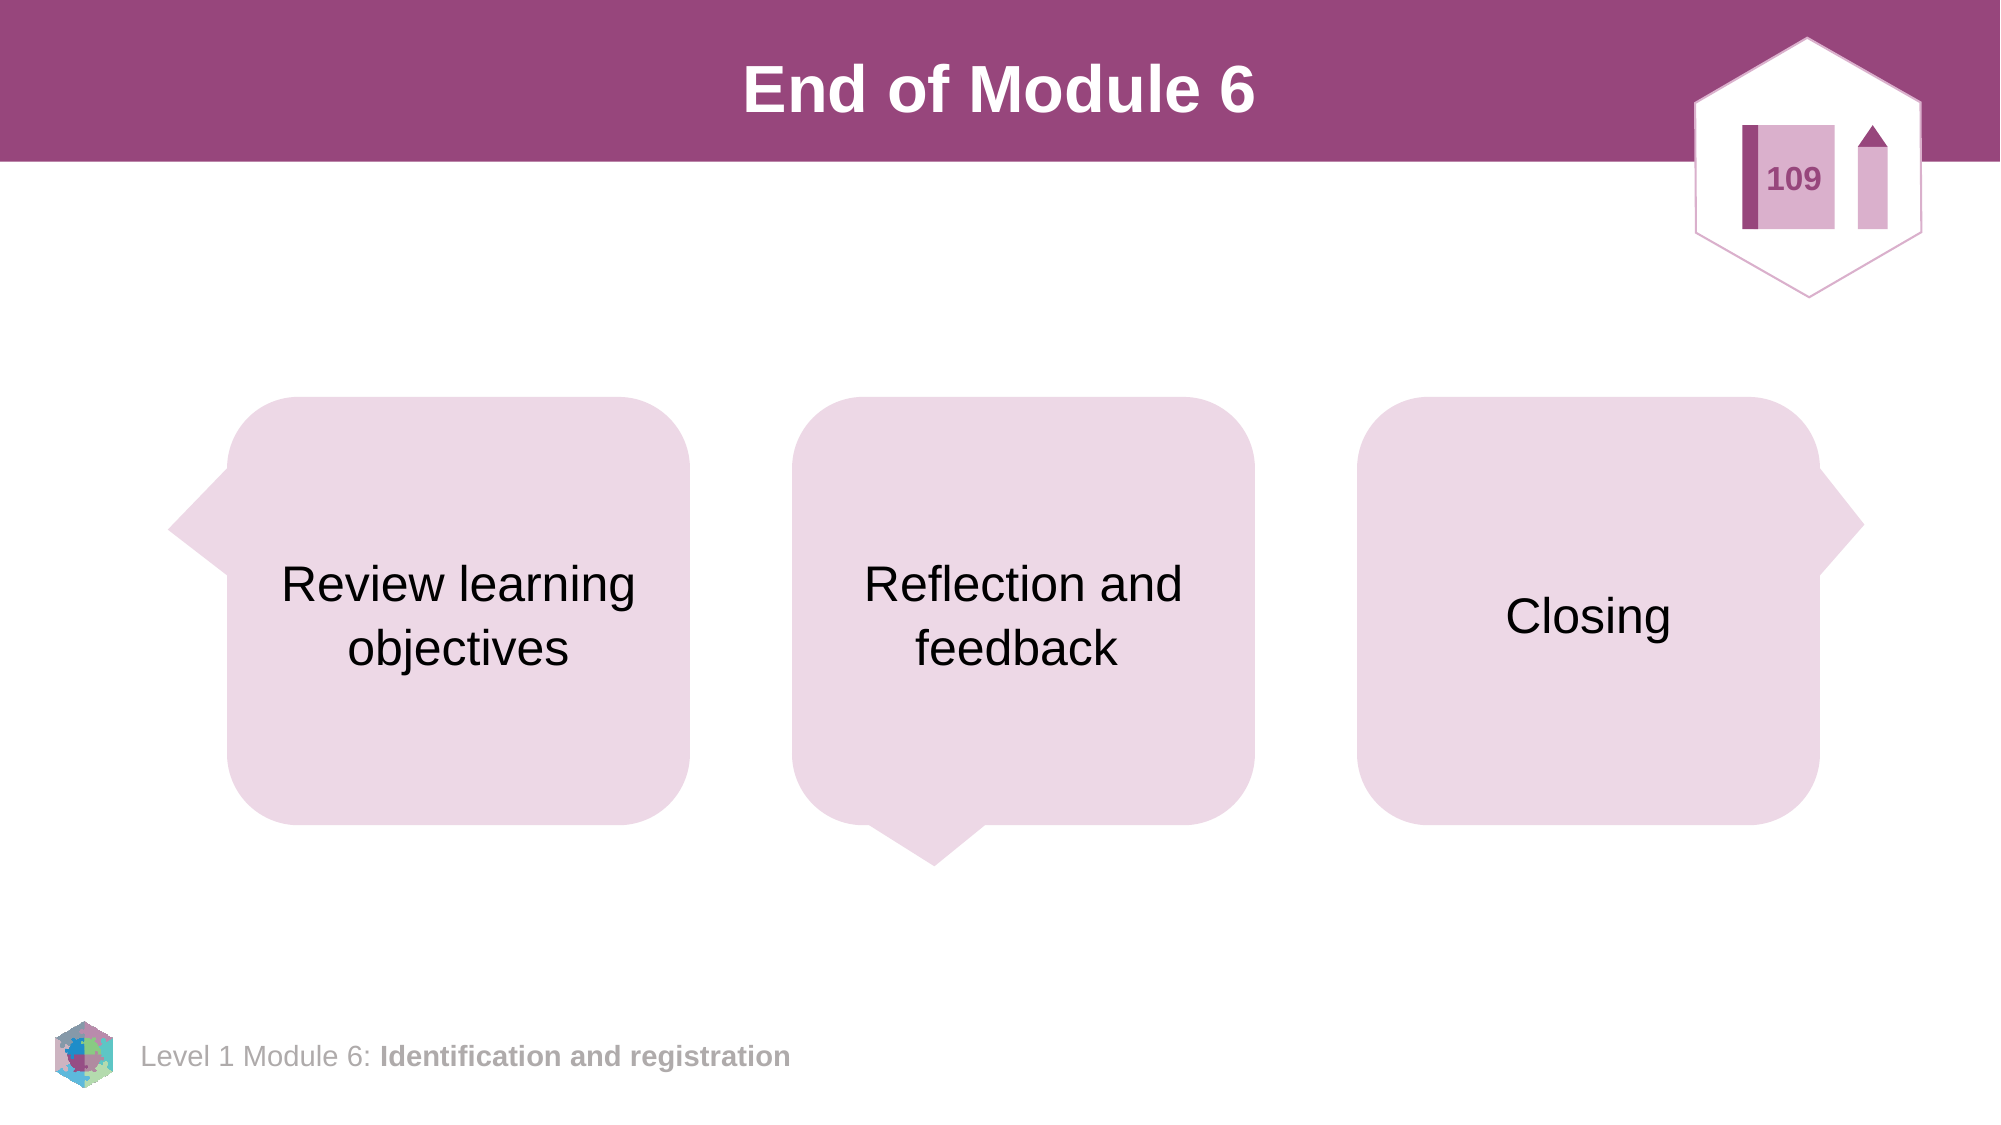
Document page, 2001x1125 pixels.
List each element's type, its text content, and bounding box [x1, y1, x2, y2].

picture [55, 1021, 113, 1088]
text_box Reflection and feedback [790, 395, 1256, 868]
text_box Review learning objectives [166, 395, 691, 827]
text_box Closing [1355, 395, 1866, 827]
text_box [1677, 55, 1939, 280]
title End of Module 6 [137, 19, 1863, 163]
